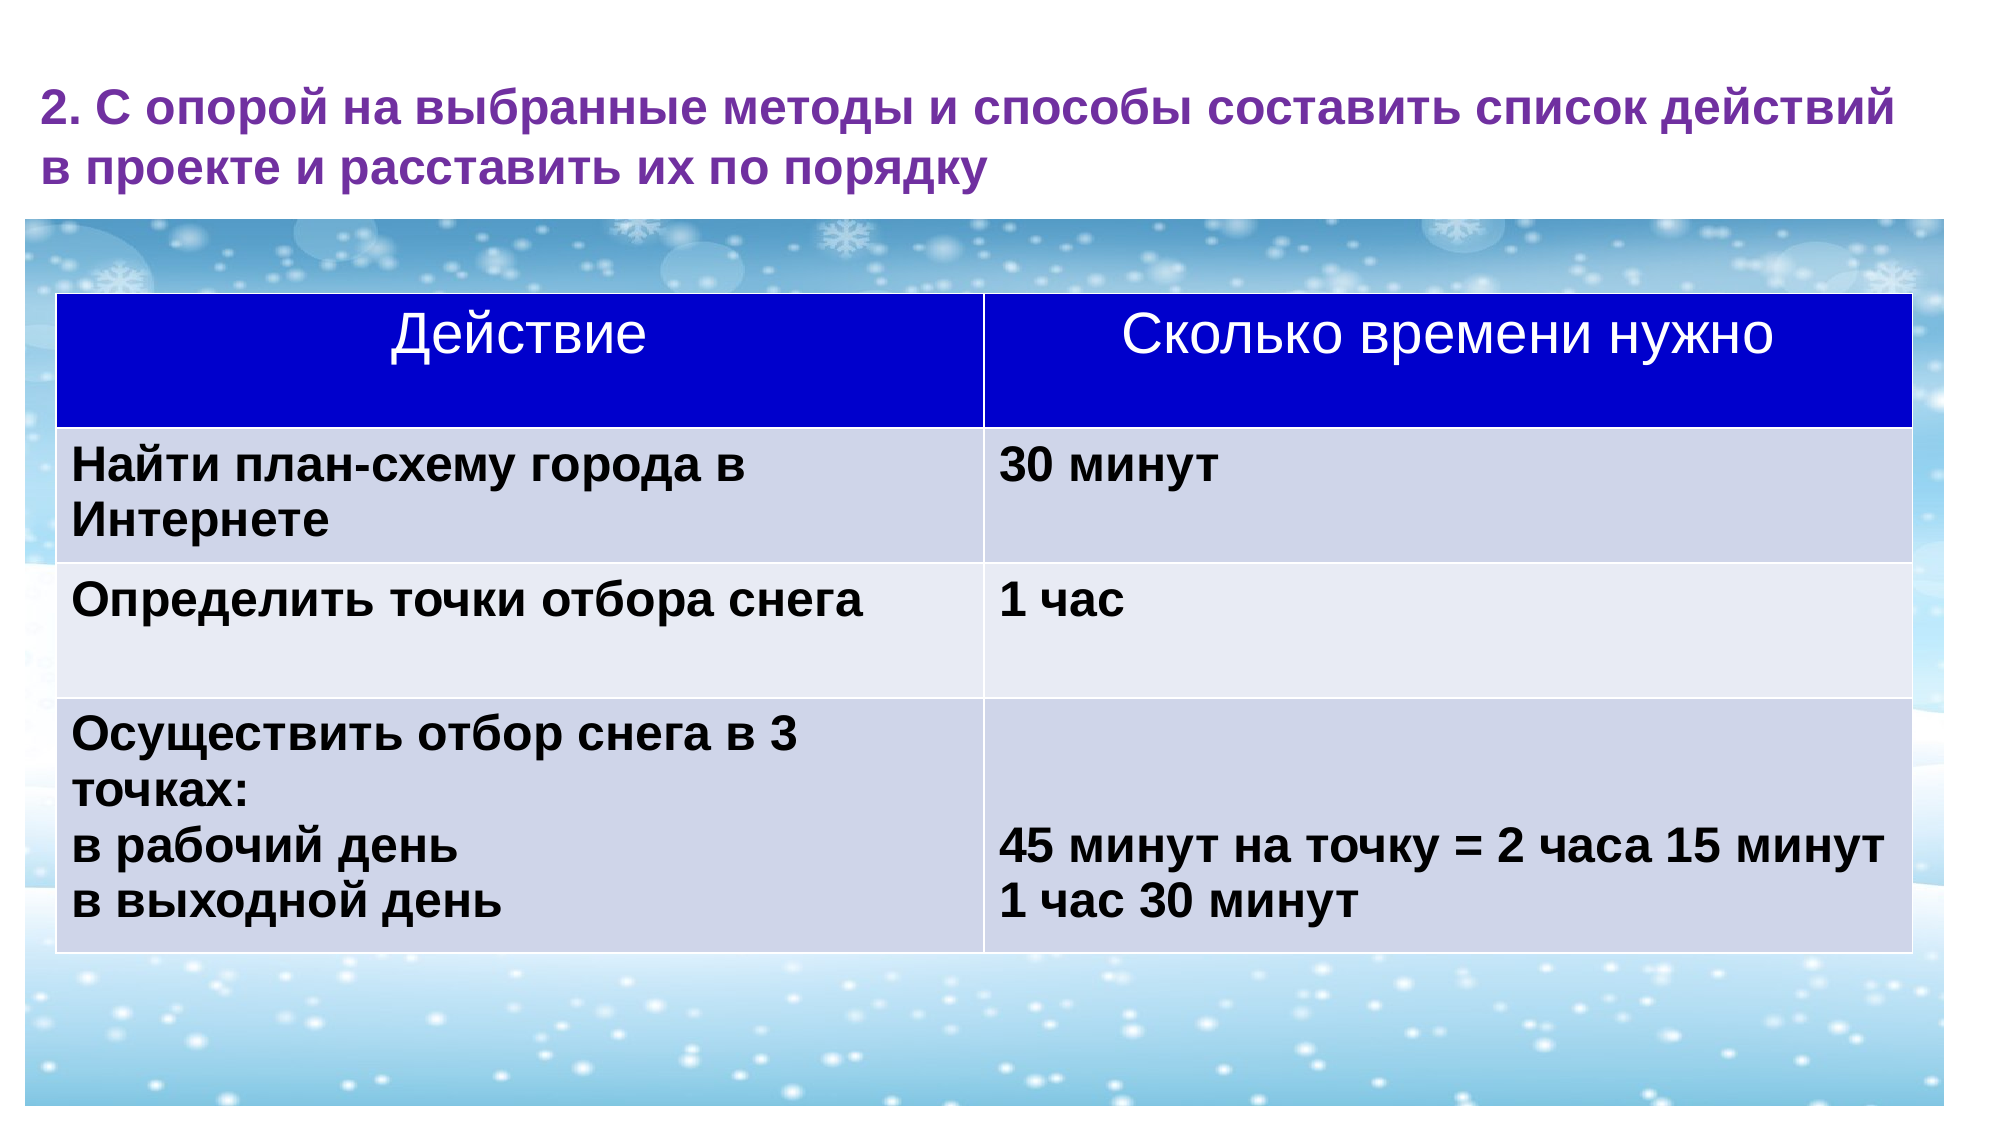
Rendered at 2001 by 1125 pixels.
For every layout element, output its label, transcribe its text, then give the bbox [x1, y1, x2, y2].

text_box 2. С опорой на выбранные методы и способы составить список действий в проекте и расставить их по порядку [25, 67, 1913, 202]
picture [25, 219, 1945, 1106]
